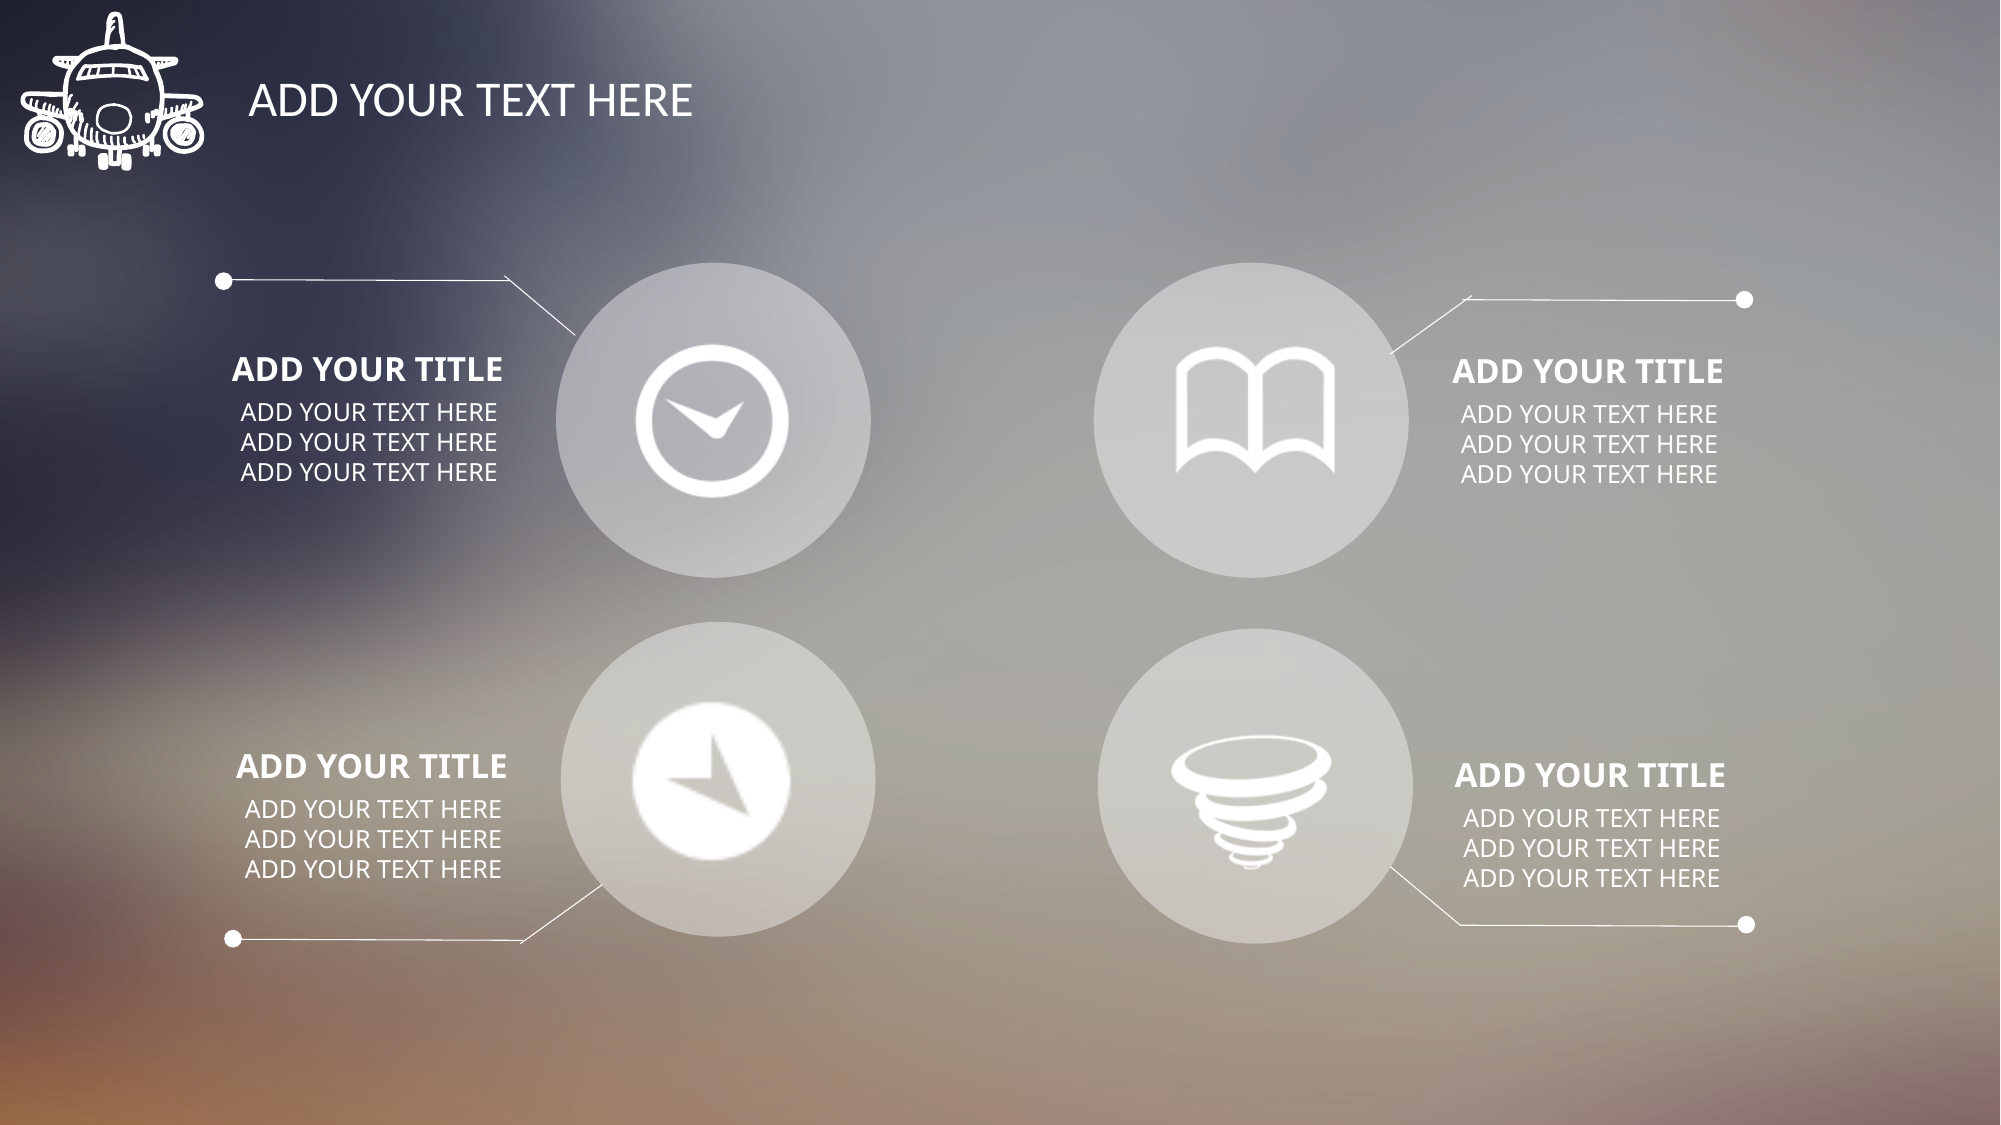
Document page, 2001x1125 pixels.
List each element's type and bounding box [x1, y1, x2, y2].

picture [0, 0, 2001, 1125]
text_box [213, 271, 234, 292]
text_box [1093, 262, 1409, 578]
text_box [217, 340, 555, 526]
text_box [221, 737, 615, 923]
text_box [560, 621, 876, 937]
text_box [21, 12, 723, 170]
text_box [223, 928, 243, 949]
text_box [504, 275, 576, 336]
text_box [1097, 628, 1413, 944]
text_box [520, 884, 603, 944]
text_box [1439, 746, 1834, 932]
text_box [1437, 342, 1831, 528]
text_box [1390, 866, 1461, 926]
text_box [1734, 289, 1755, 310]
text_box [555, 262, 871, 578]
text_box [1389, 295, 1472, 355]
